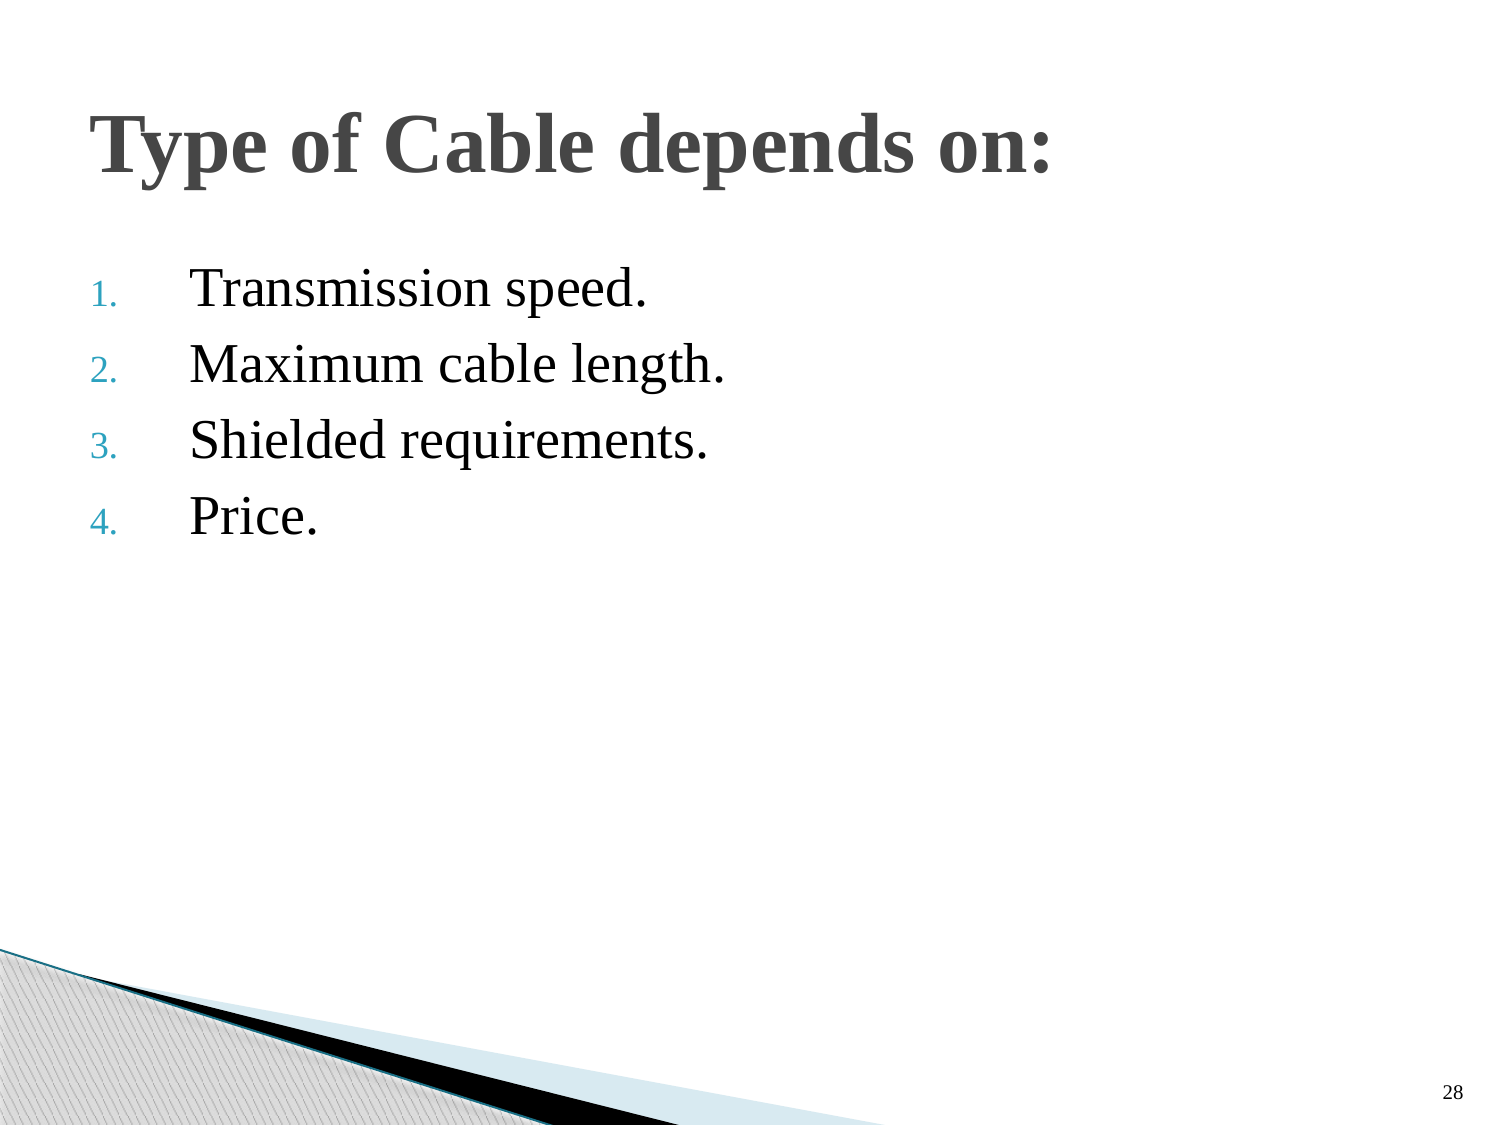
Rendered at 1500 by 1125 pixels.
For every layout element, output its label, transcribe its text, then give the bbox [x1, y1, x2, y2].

list Transmission speed. Maximum cable length. Shielded requirements. Price. [75, 243, 1425, 986]
title Type of Cable depends on: [75, 45, 1425, 233]
slide_number 28 [1418, 1051, 1479, 1112]
